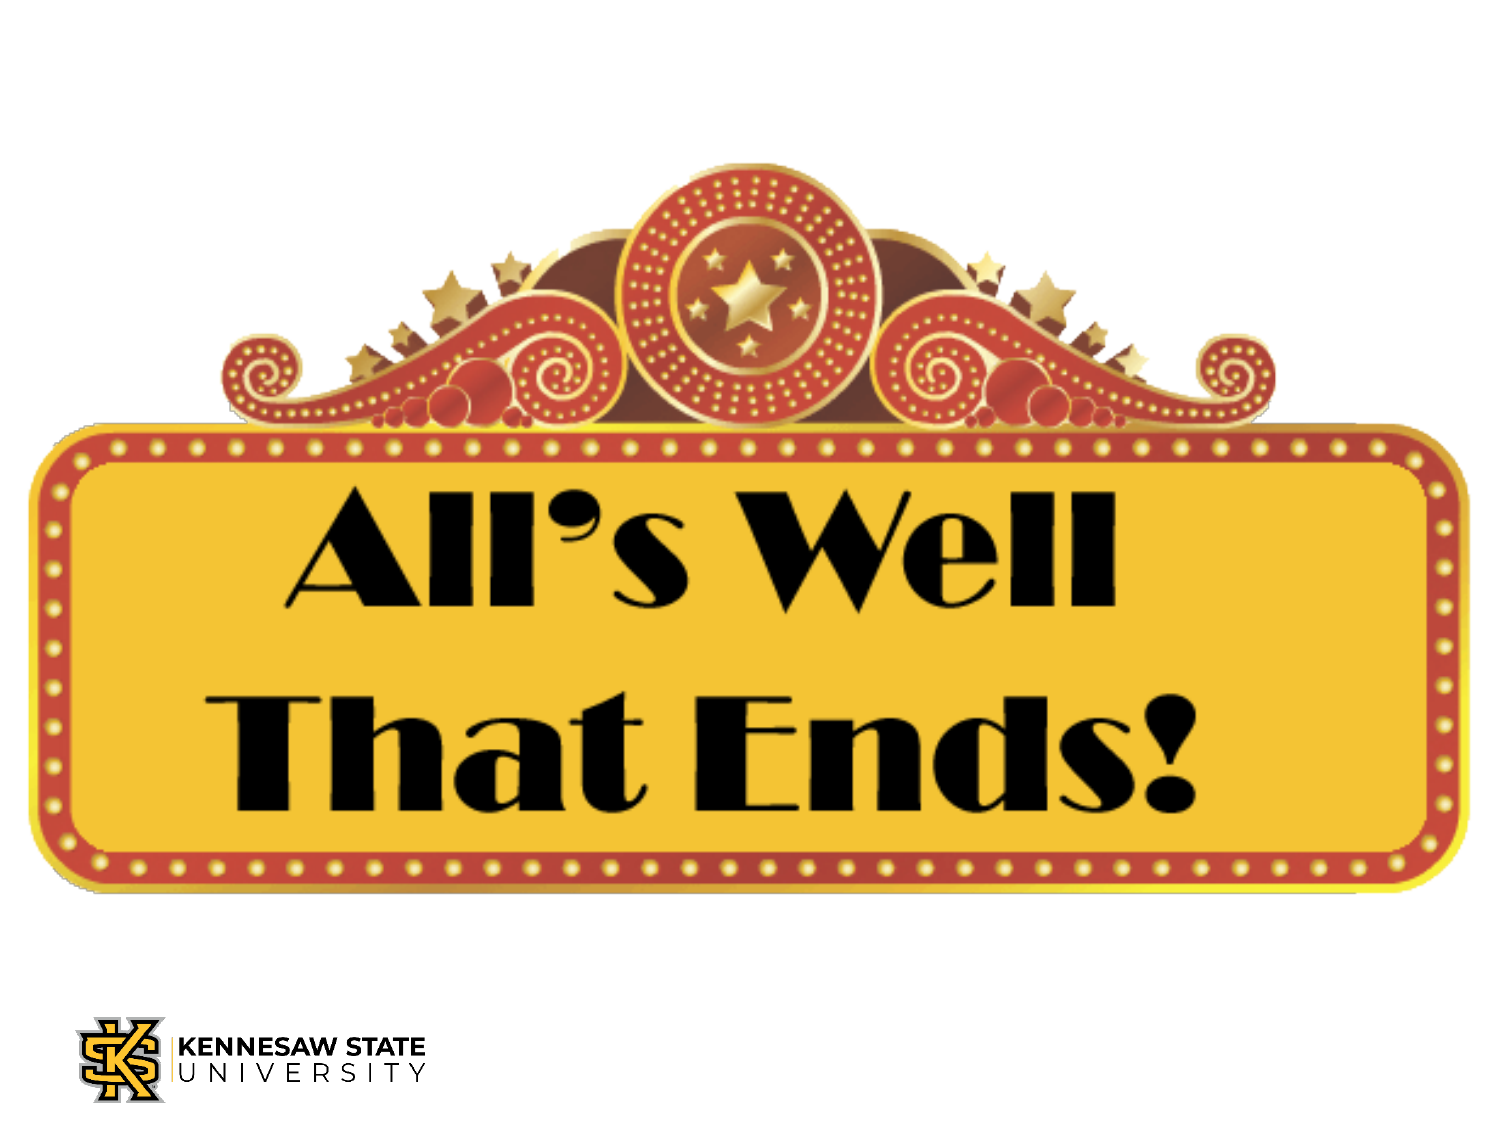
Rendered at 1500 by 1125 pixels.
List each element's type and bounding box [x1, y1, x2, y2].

picture [24, 149, 1476, 938]
picture [75, 1017, 425, 1103]
